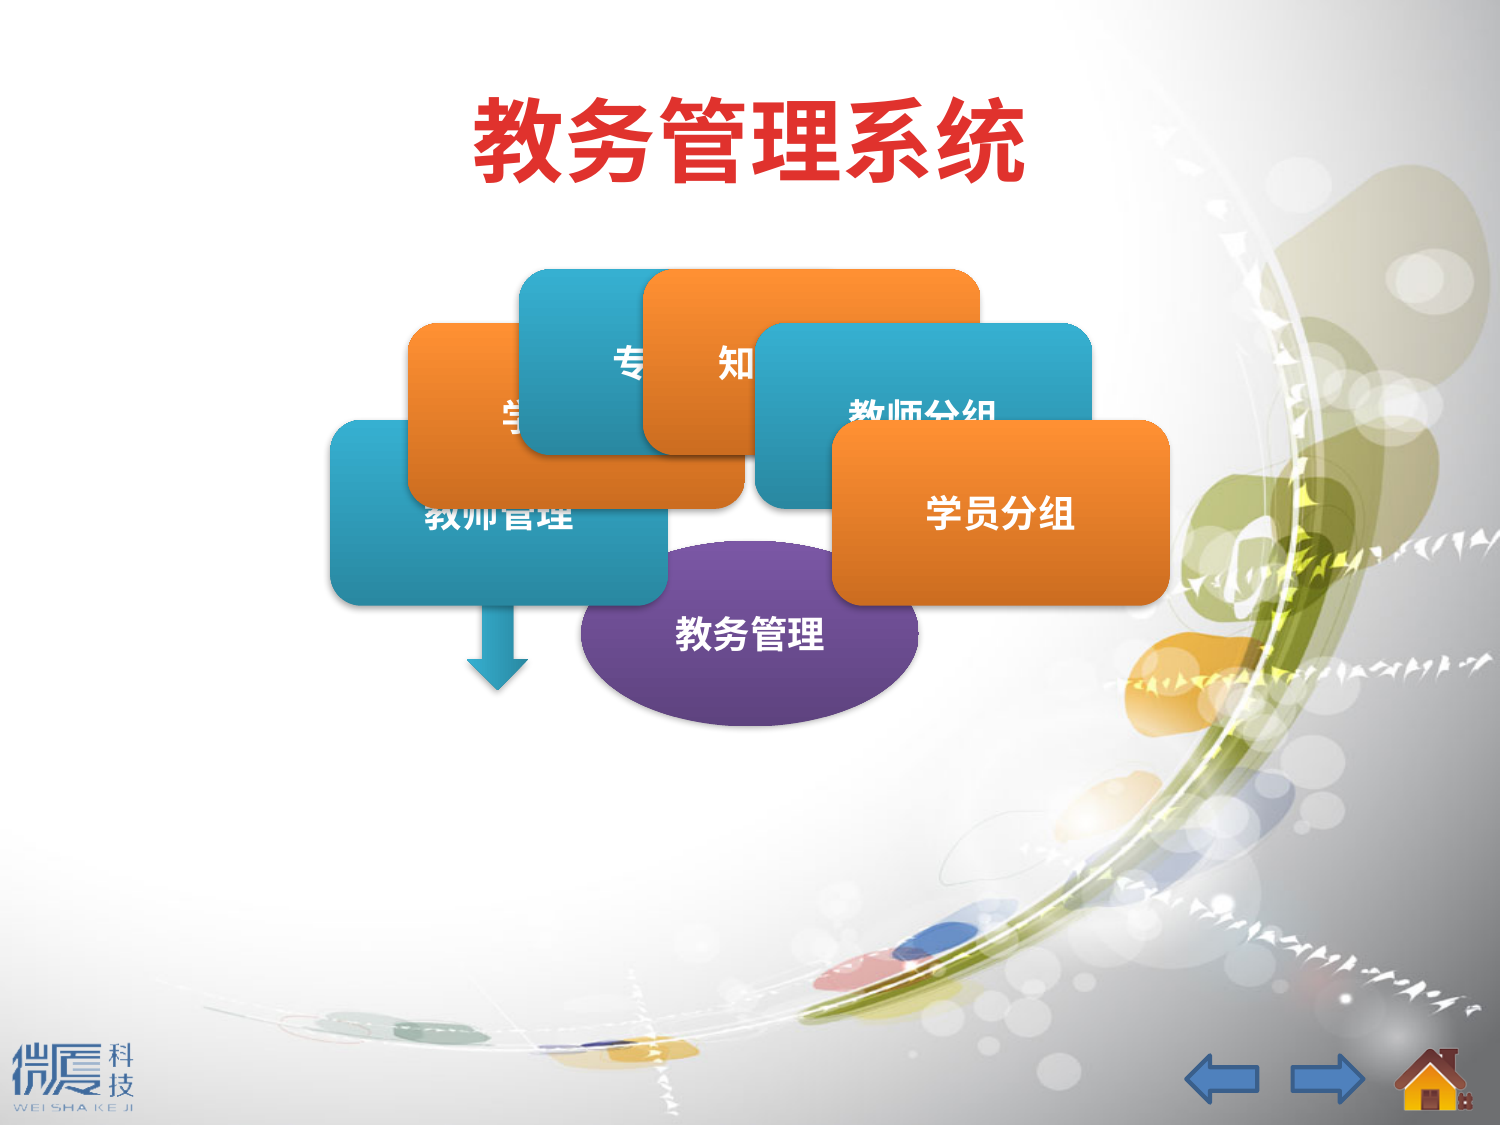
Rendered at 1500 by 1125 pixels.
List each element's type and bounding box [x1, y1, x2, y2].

list [74, 262, 1426, 1006]
picture [0, 0, 1500, 1125]
text_box [1186, 1039, 1485, 1118]
